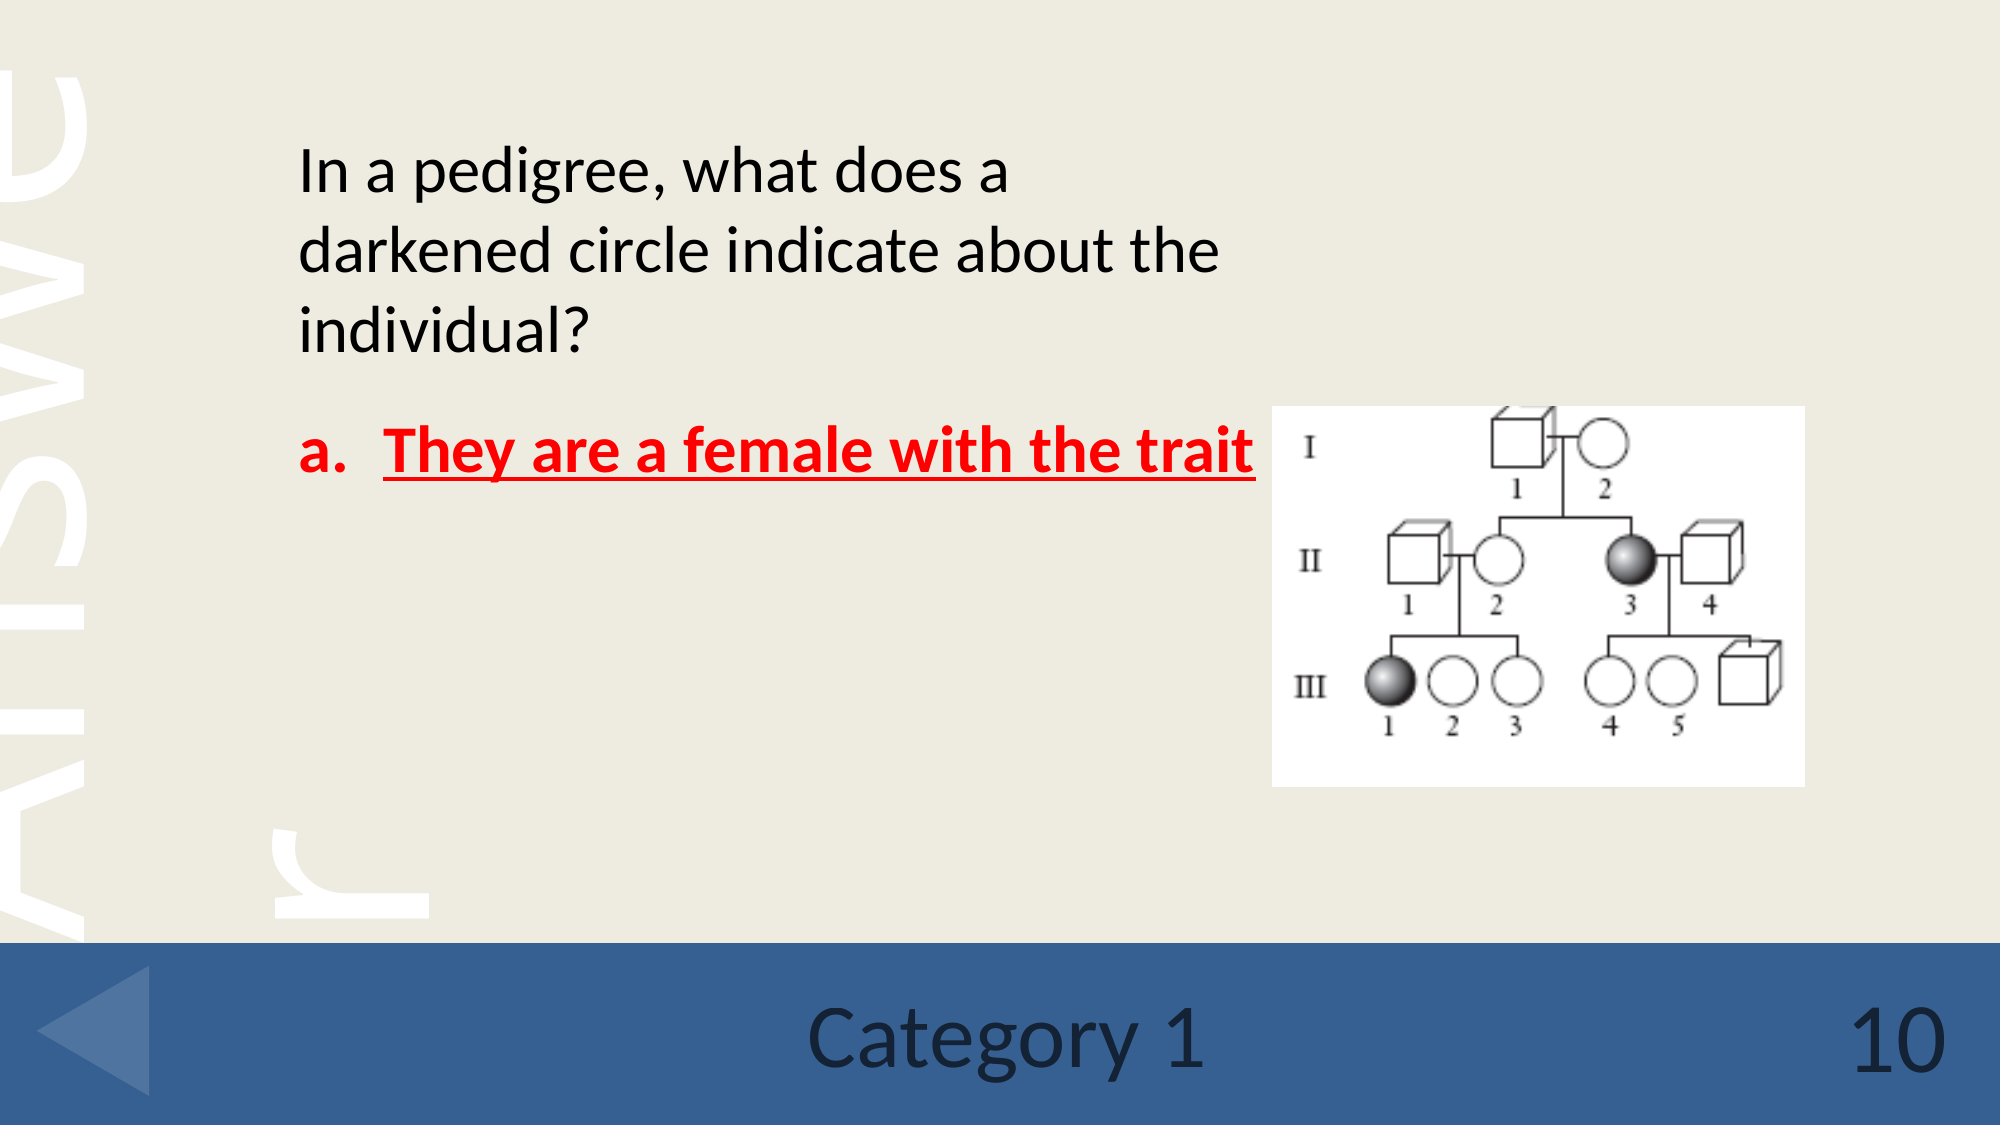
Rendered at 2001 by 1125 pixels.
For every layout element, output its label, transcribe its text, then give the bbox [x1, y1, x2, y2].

list In a pedigree, what does a darkened circle indicate about the individual? They are a female with the trait [283, 83, 1273, 930]
list 10 [1908, 967, 1963, 1097]
picture [1272, 405, 1805, 787]
title Category 1 [107, 937, 1908, 1125]
